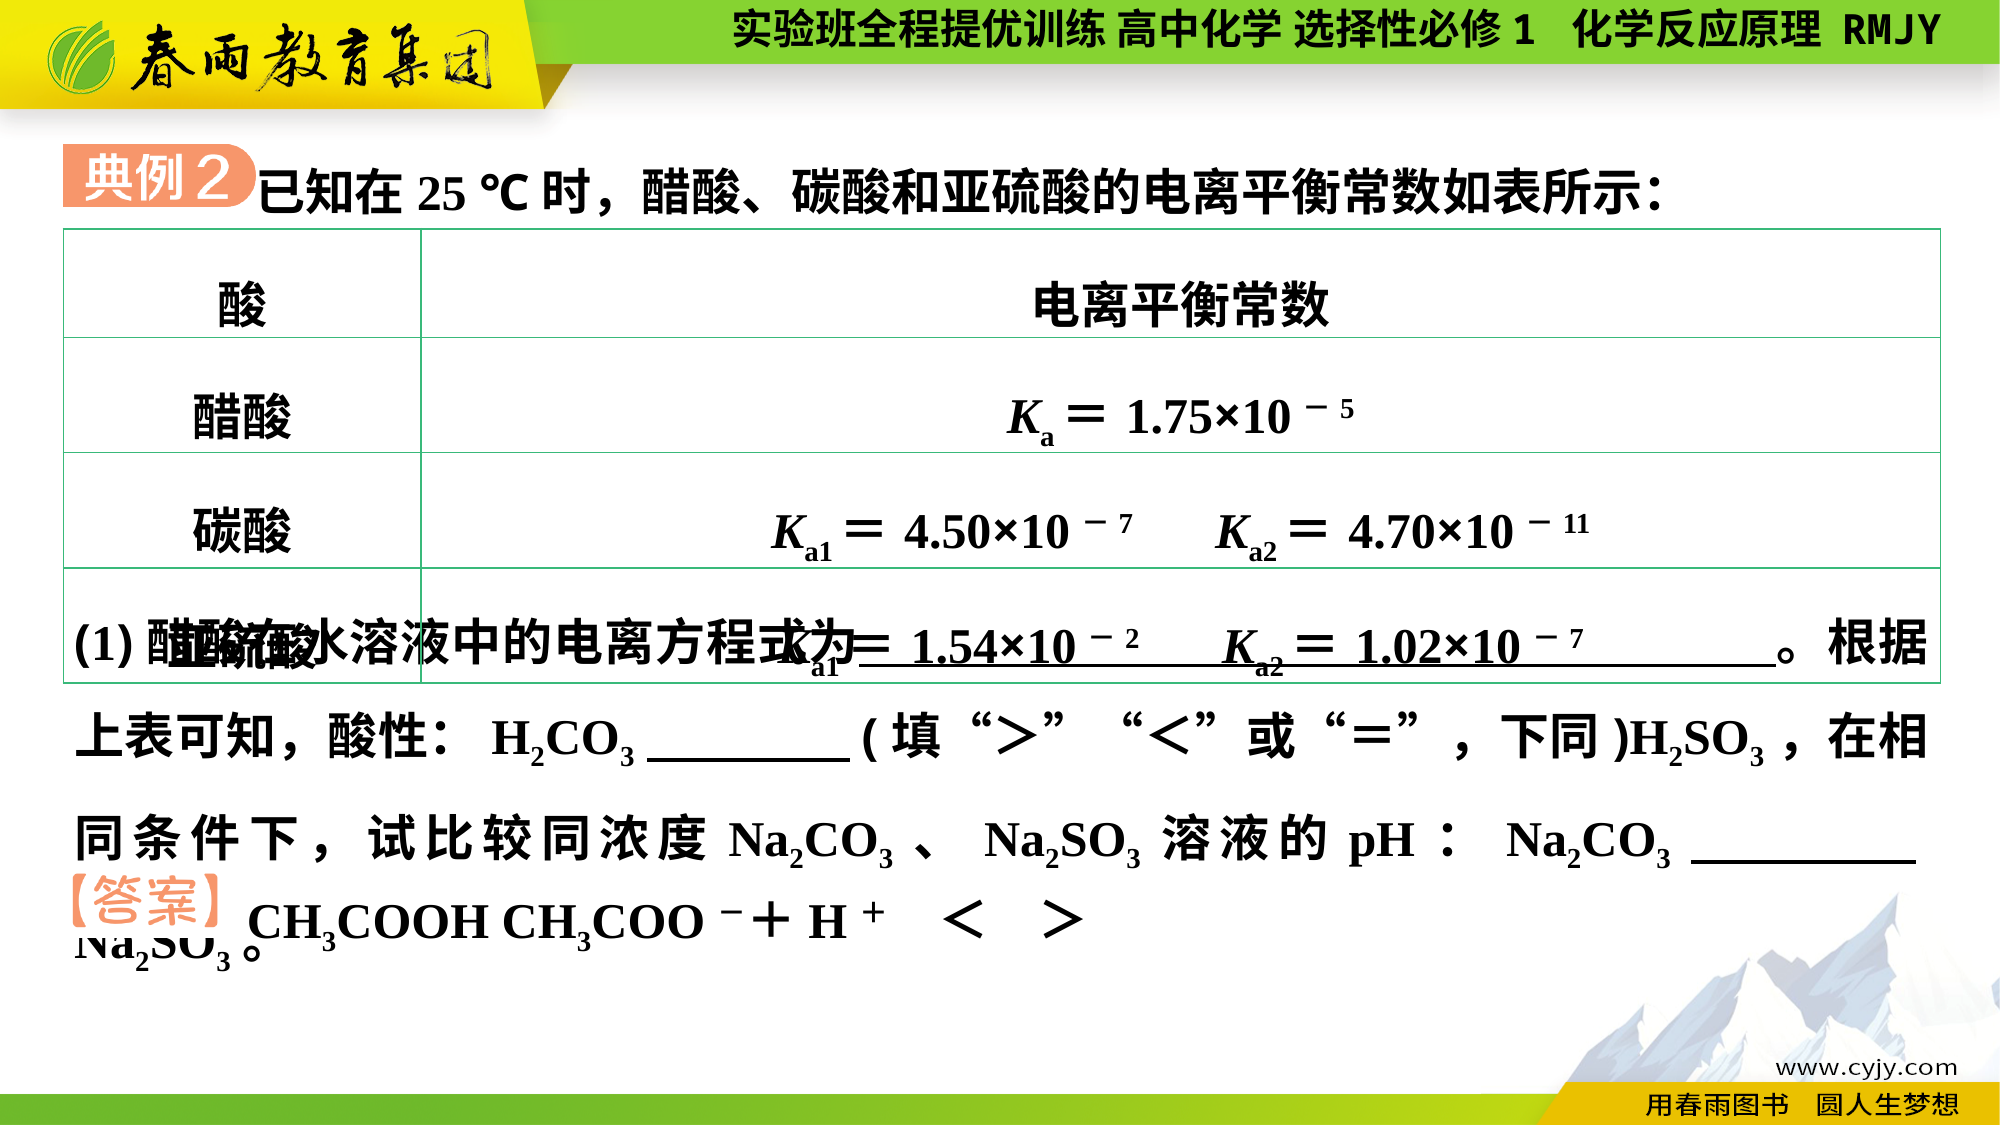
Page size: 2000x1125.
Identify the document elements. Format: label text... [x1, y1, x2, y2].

picture [0, 0, 2000, 1125]
table_cell Ka1＝1.54×10－2 Ka2＝1.02×10－7 [422, 569, 1940, 682]
table_cell 亚硫酸 [64, 569, 420, 682]
table_cell 碳酸 [64, 453, 420, 567]
list 已知在25 ℃时，醋酸、碳酸和亚硫酸的电离平衡常数如表所示： (1)醋酸在水溶液中的电离方程式为 。根据上表可知，酸性：H2CO3 (填“＞”“＜”或“＝”，下同)H2SO3，在相同条件下，试比较同浓度Na2CO3、Na2SO3溶液的pH：Na2CO3 Na2SO3。 [59, 122, 1944, 854]
table_cell 醋酸 [64, 338, 420, 452]
table_cell Ka＝1.75×10－5 [422, 338, 1940, 452]
table_header 电离平衡常数 [422, 230, 1940, 337]
table_header 酸 [64, 230, 420, 337]
table_cell Ka1＝4.50×10－7 Ka2＝4.70×10－11 [422, 453, 1940, 567]
